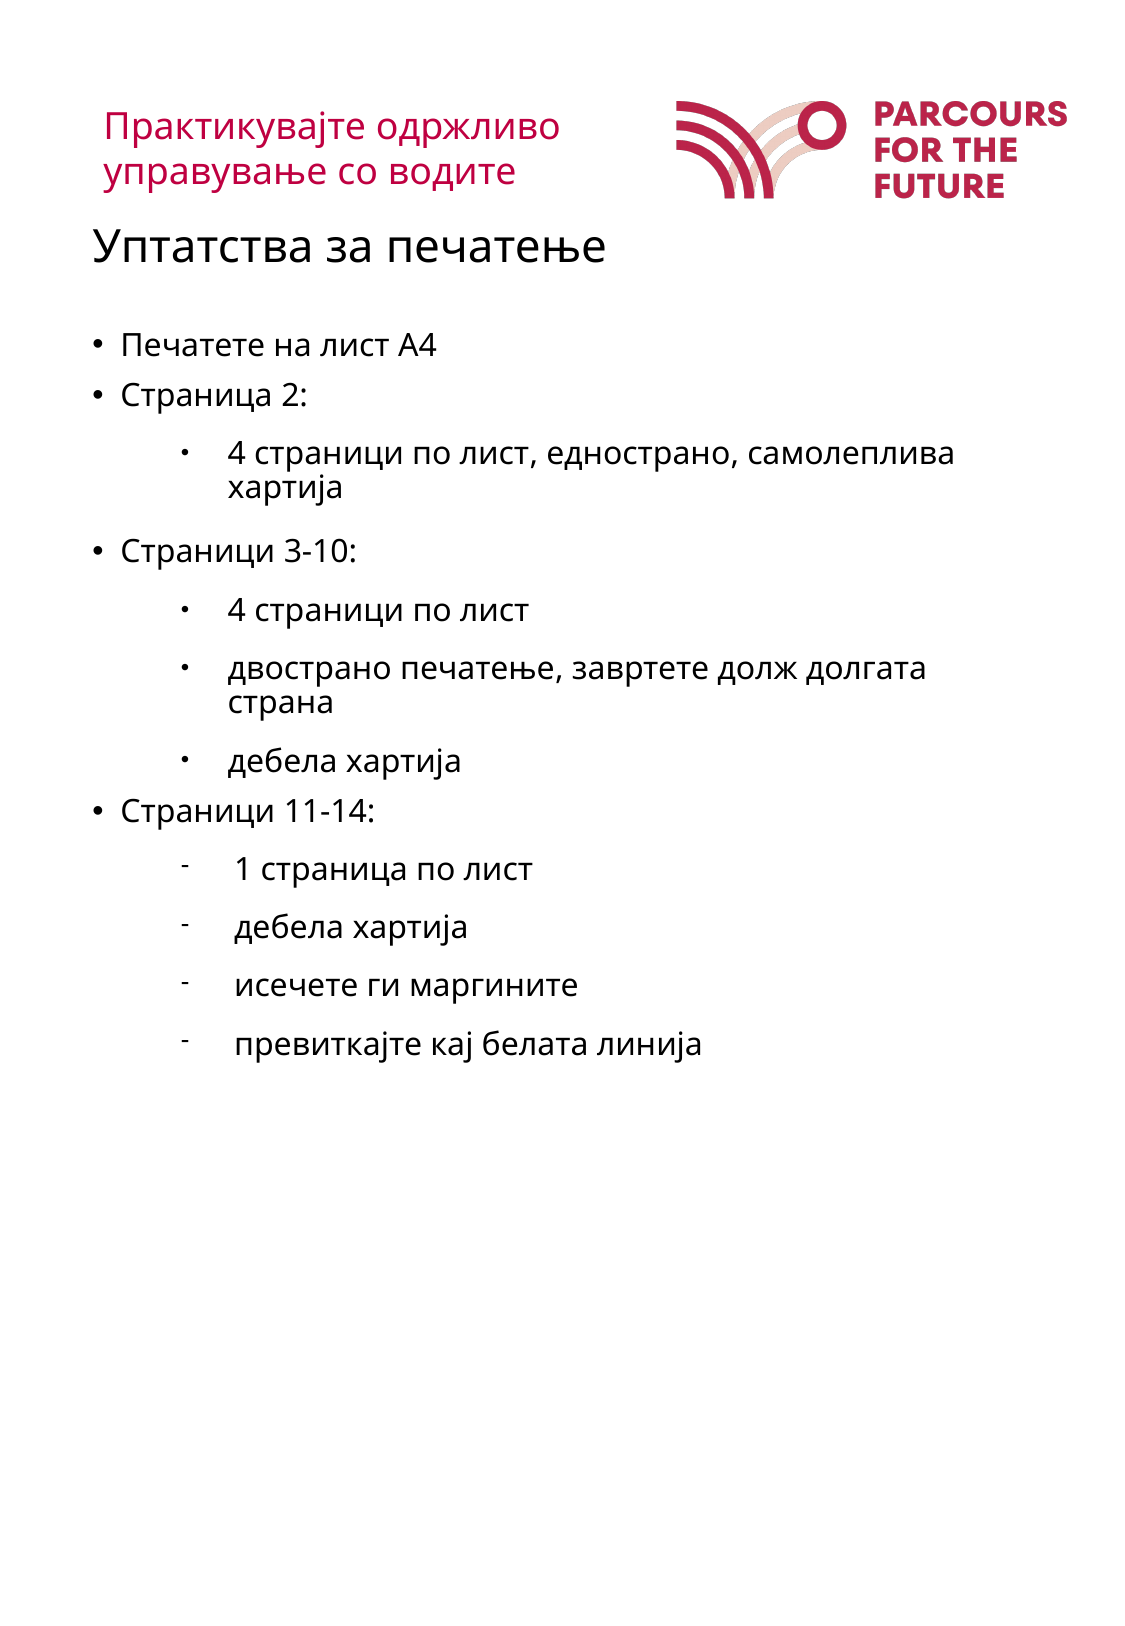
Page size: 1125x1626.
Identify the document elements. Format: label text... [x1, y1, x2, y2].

title Уптатства за печатење [77, 171, 1048, 325]
picture [620, 47, 1123, 252]
list Печатете на лист A4 Страница 2: 4 страници по лист, еднострано, самолеплива хартија Страници 3-10: 4 страници по лист двострано печатење, завртете долж долгата страна дебела хартија Страници 11-14: 1 страница по лист дебела хартија исечете ги маргините превиткајте кај белата линија [77, 320, 1004, 1181]
text_box Практикувајте одржливо управување со водите [88, 94, 620, 231]
